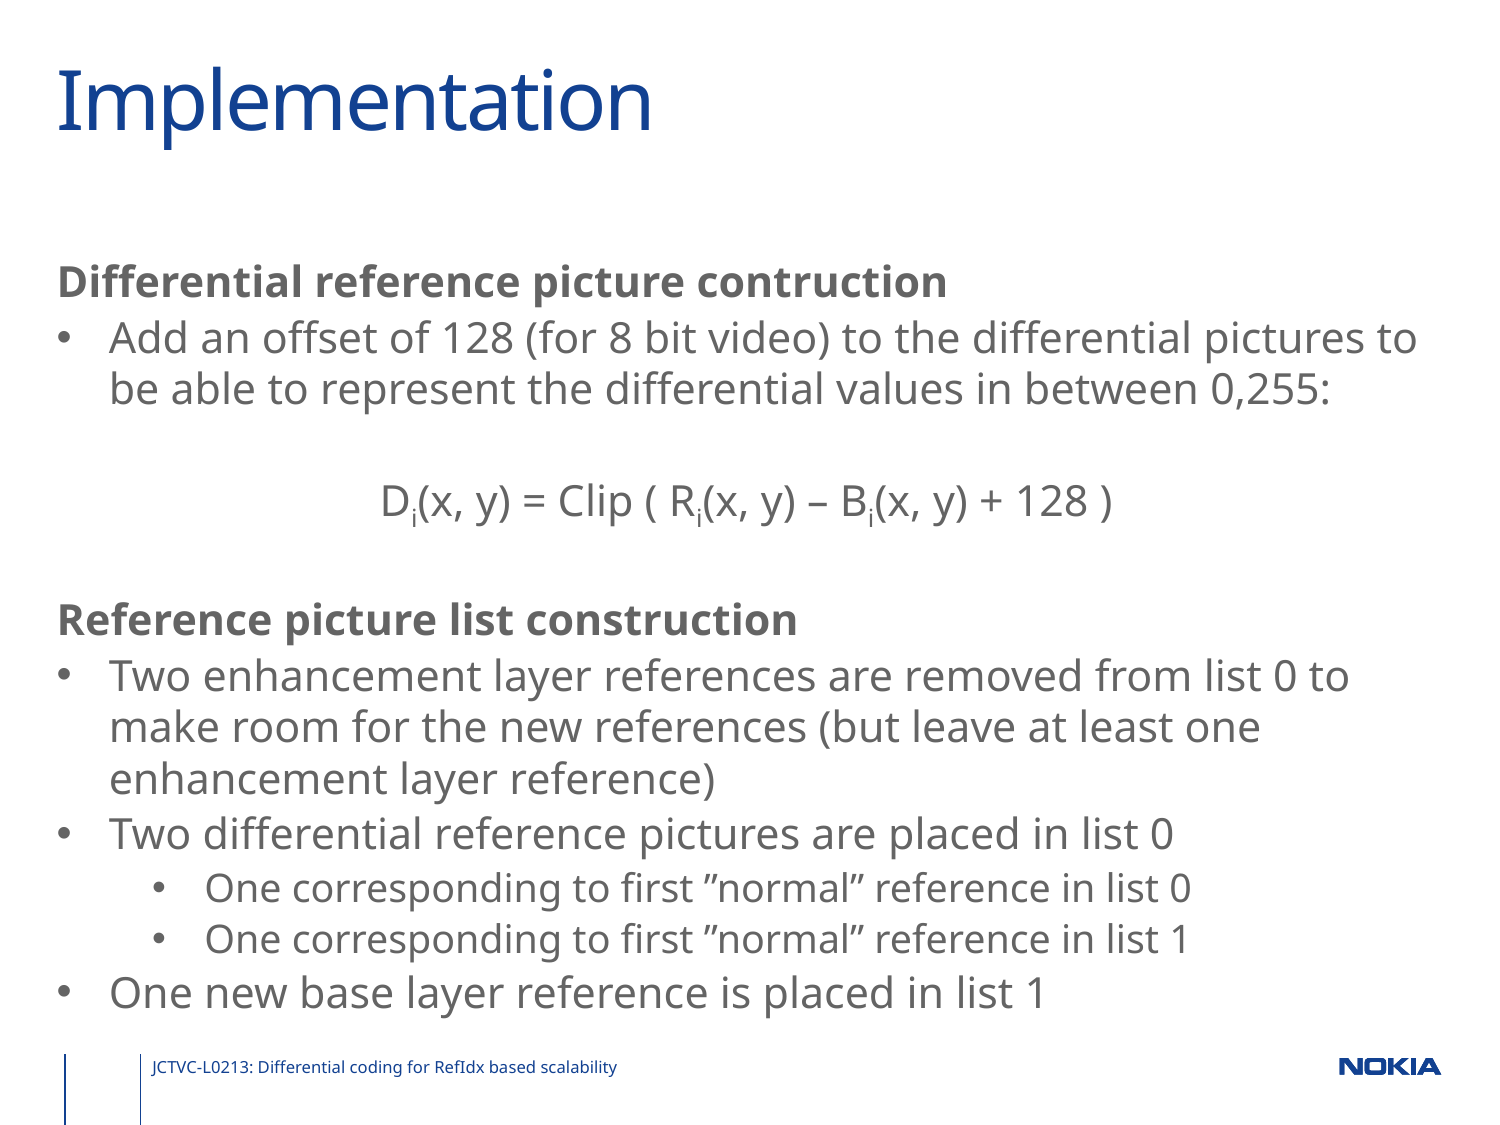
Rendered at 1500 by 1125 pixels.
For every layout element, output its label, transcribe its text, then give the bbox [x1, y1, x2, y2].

title Implementation [56, 47, 1433, 149]
list Differential reference picture contruction Add an offset of 128 (for 8 bit video) to the differential pictures to be able to represent the differential values in between 0,255: Di(x, y) = Clip ( Ri(x, y) – Bi(x, y) + 128 ) Reference picture list construction Two enhancement layer references are removed from list 0 to make room for the new references (but leave at least one enhancement layer reference) Two differential reference pictures are placed in list 0 One corresponding to first ”normal” reference in list 0 One corresponding to first ”normal” reference in list 1 One new base layer reference is placed in list 1 [56, 254, 1436, 1032]
footer JCTVC-L0213: Differential coding for RefIdx based scalability [152, 1057, 1231, 1079]
